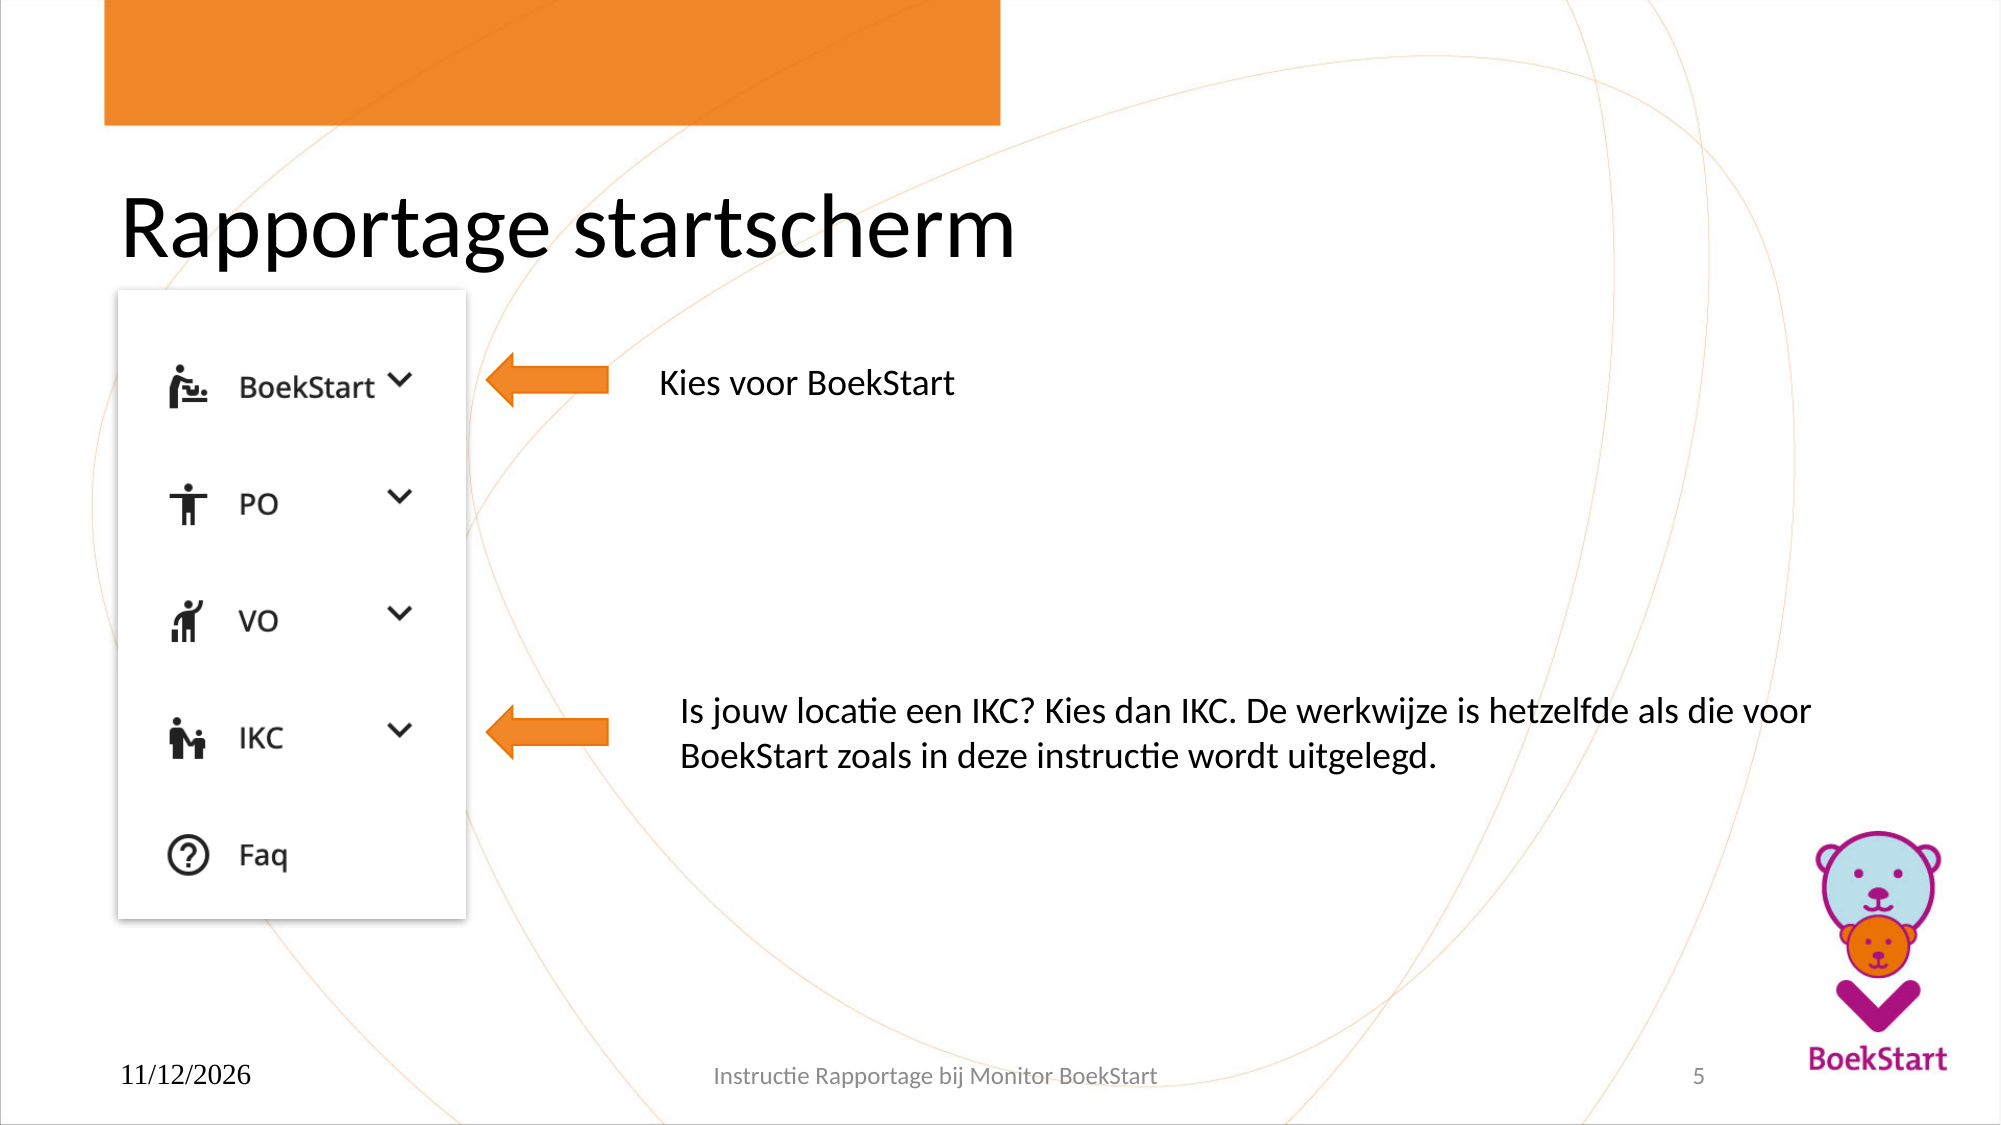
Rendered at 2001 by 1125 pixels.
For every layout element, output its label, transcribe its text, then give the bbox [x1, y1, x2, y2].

title Rapportage startscherm [105, 158, 1863, 297]
slide_number 5 [1623, 1044, 1775, 1105]
picture [0, 0, 2001, 1125]
text_box [485, 351, 609, 408]
footer Instructie Rapportage bij Monitor BoekStart [486, 1044, 1386, 1105]
text_box Kies voor BoekStart [644, 350, 971, 410]
text_box Is jouw locatie een IKC? Kies dan IKC. De werkwijze is hetzelfde als die voor BoekStart zoals in deze instructie wordt uitgelegd. [665, 679, 1829, 784]
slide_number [105, 1042, 452, 1103]
text_box [485, 703, 609, 761]
